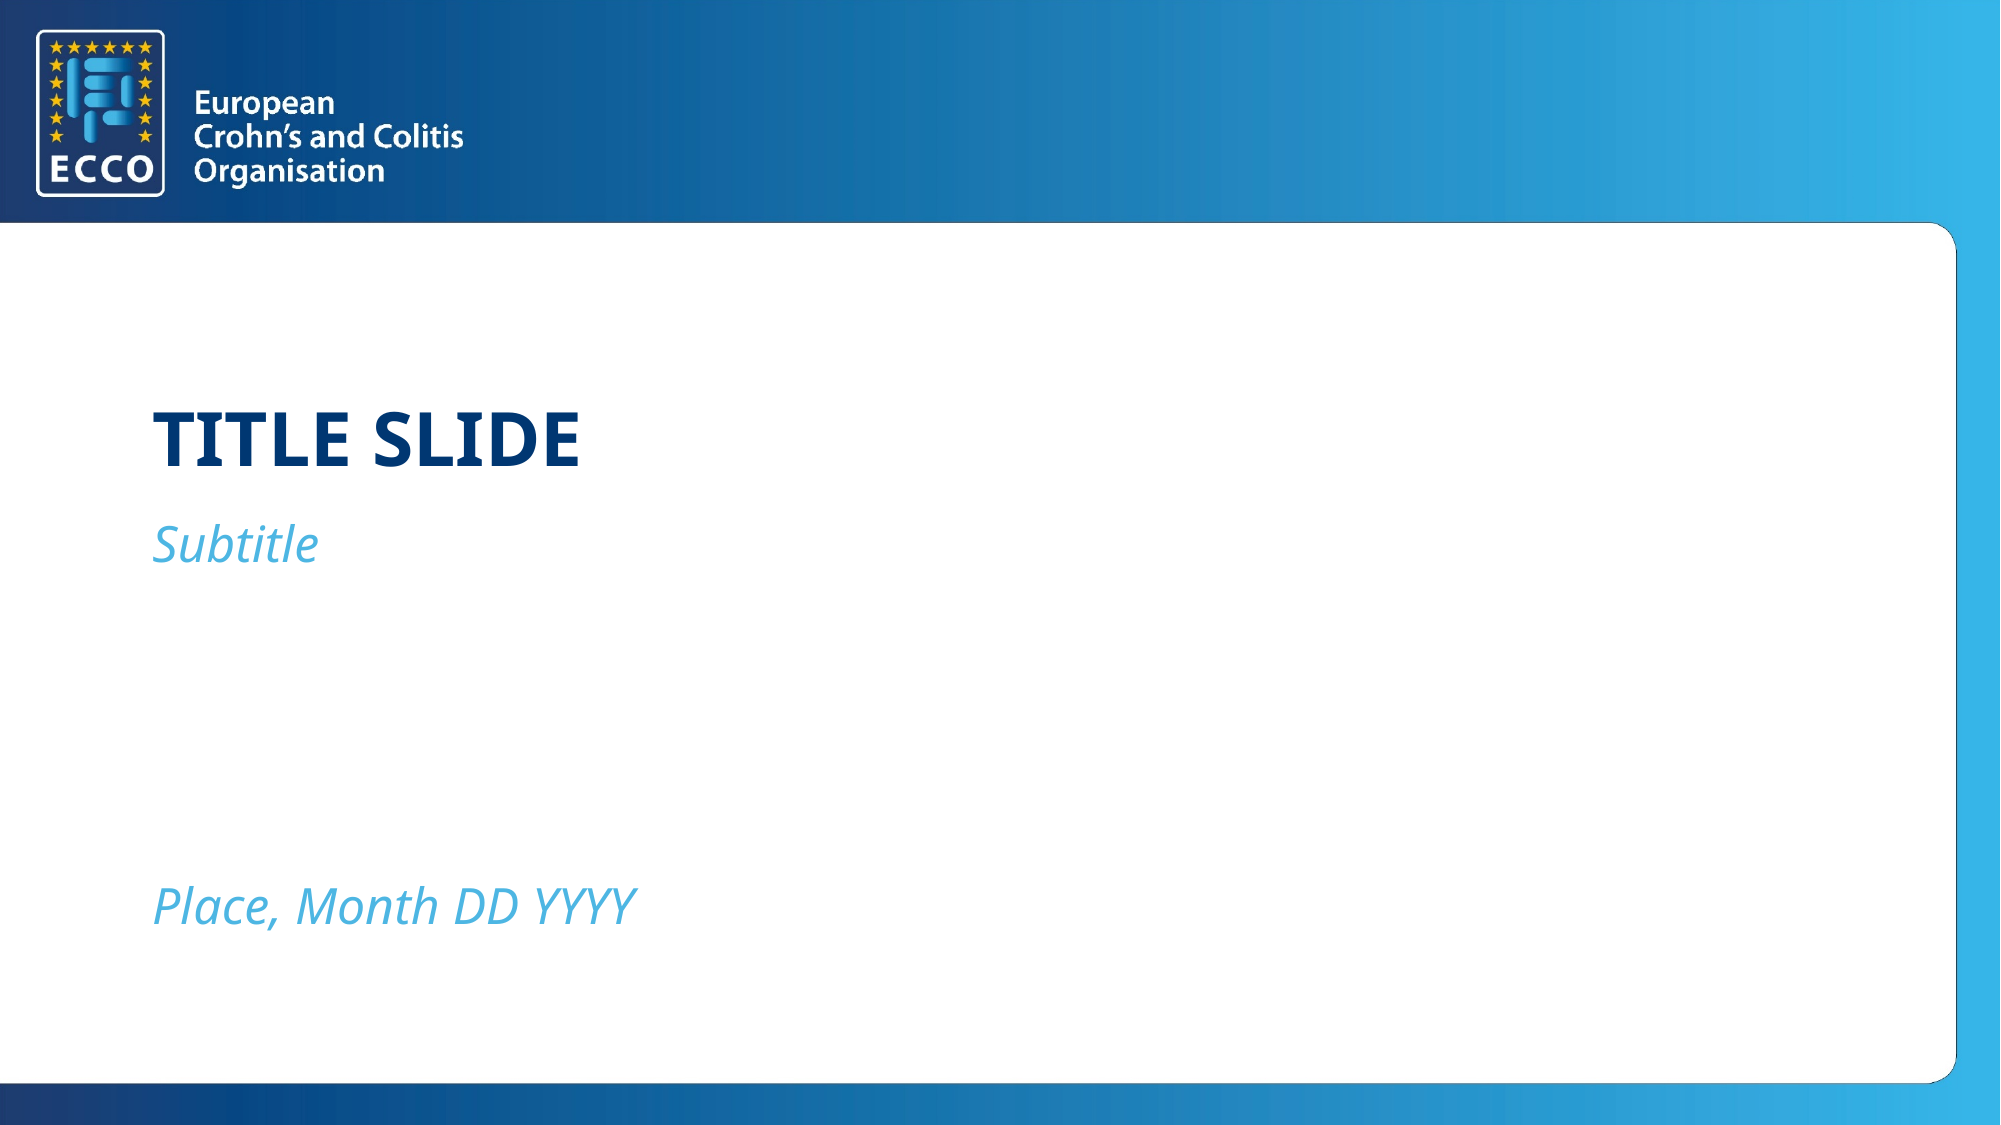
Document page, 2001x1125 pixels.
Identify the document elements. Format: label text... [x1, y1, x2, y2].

title TITLE SLIDE [137, 383, 1638, 490]
subtitle Subtitle [137, 504, 1638, 599]
picture [0, 0, 2000, 1125]
text_box Place, Month DD YYYY [137, 874, 1638, 968]
